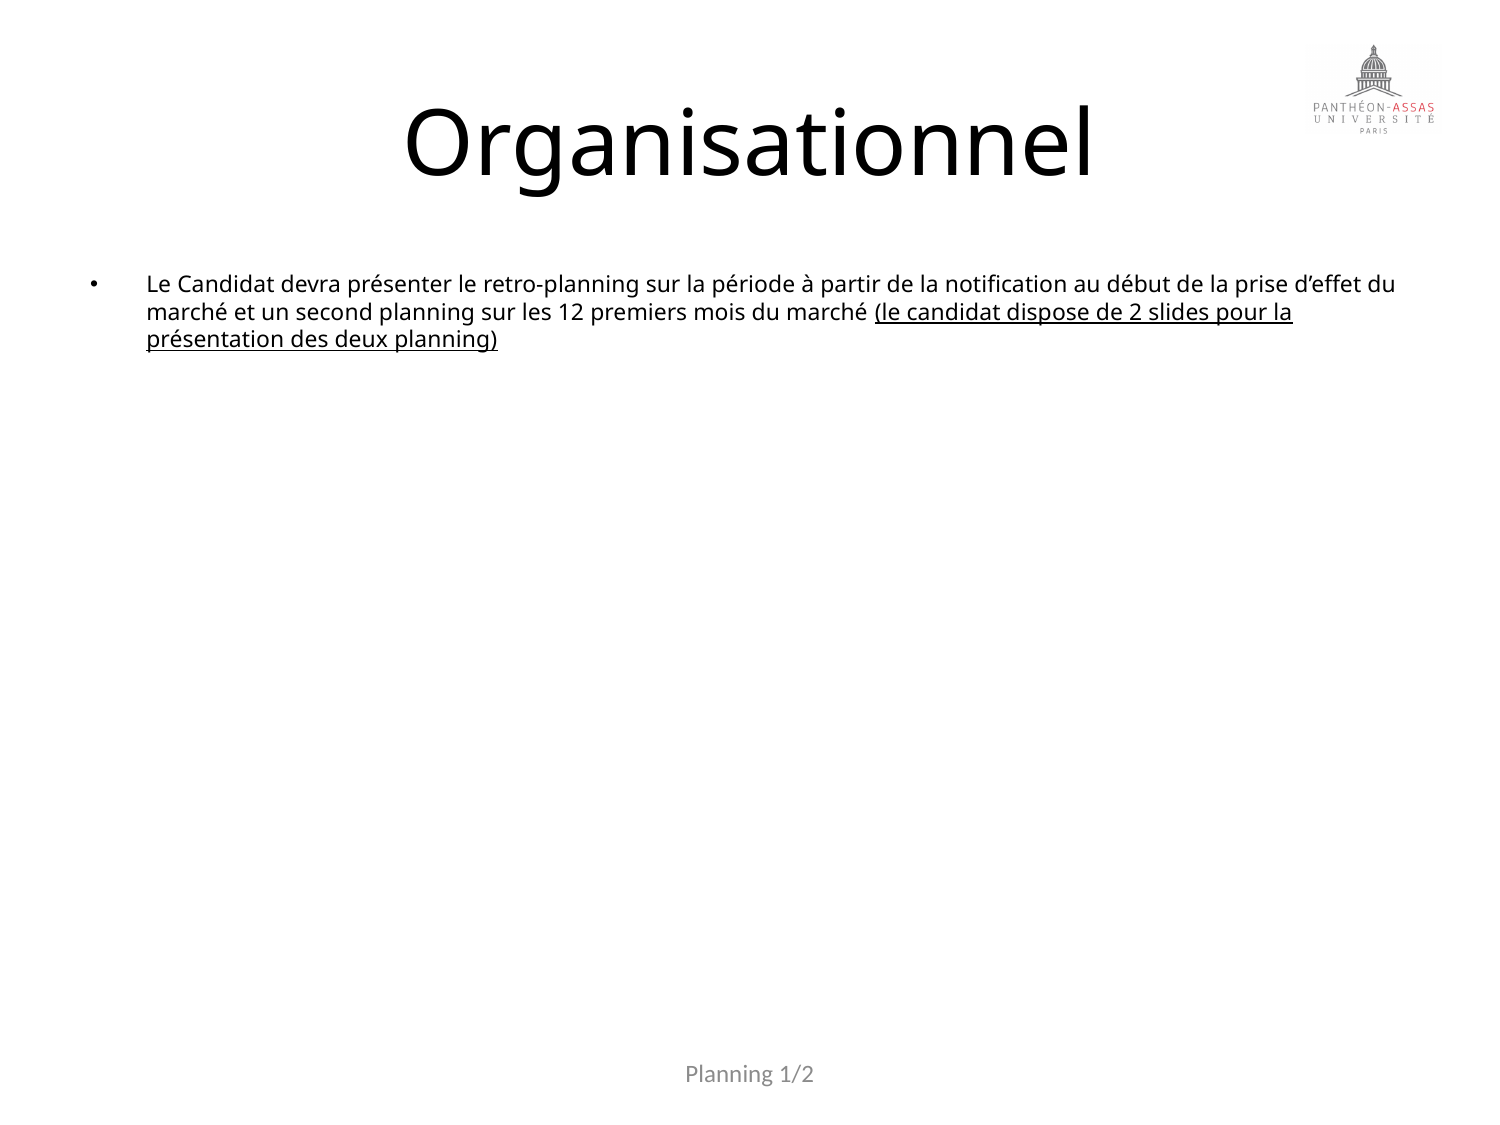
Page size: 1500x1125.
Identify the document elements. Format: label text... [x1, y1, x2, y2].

title Organisationnel [75, 45, 1425, 233]
picture [1304, 44, 1443, 134]
footer Planning 1/2 [512, 1042, 988, 1103]
list Le Candidat devra présenter le retro-planning sur la période à partir de la notification au début de la prise d’effet du marché et un second planning sur les 12 premiers mois du marché (le candidat dispose de 2 slides pour la présentation des deux planning) [75, 262, 1425, 1005]
